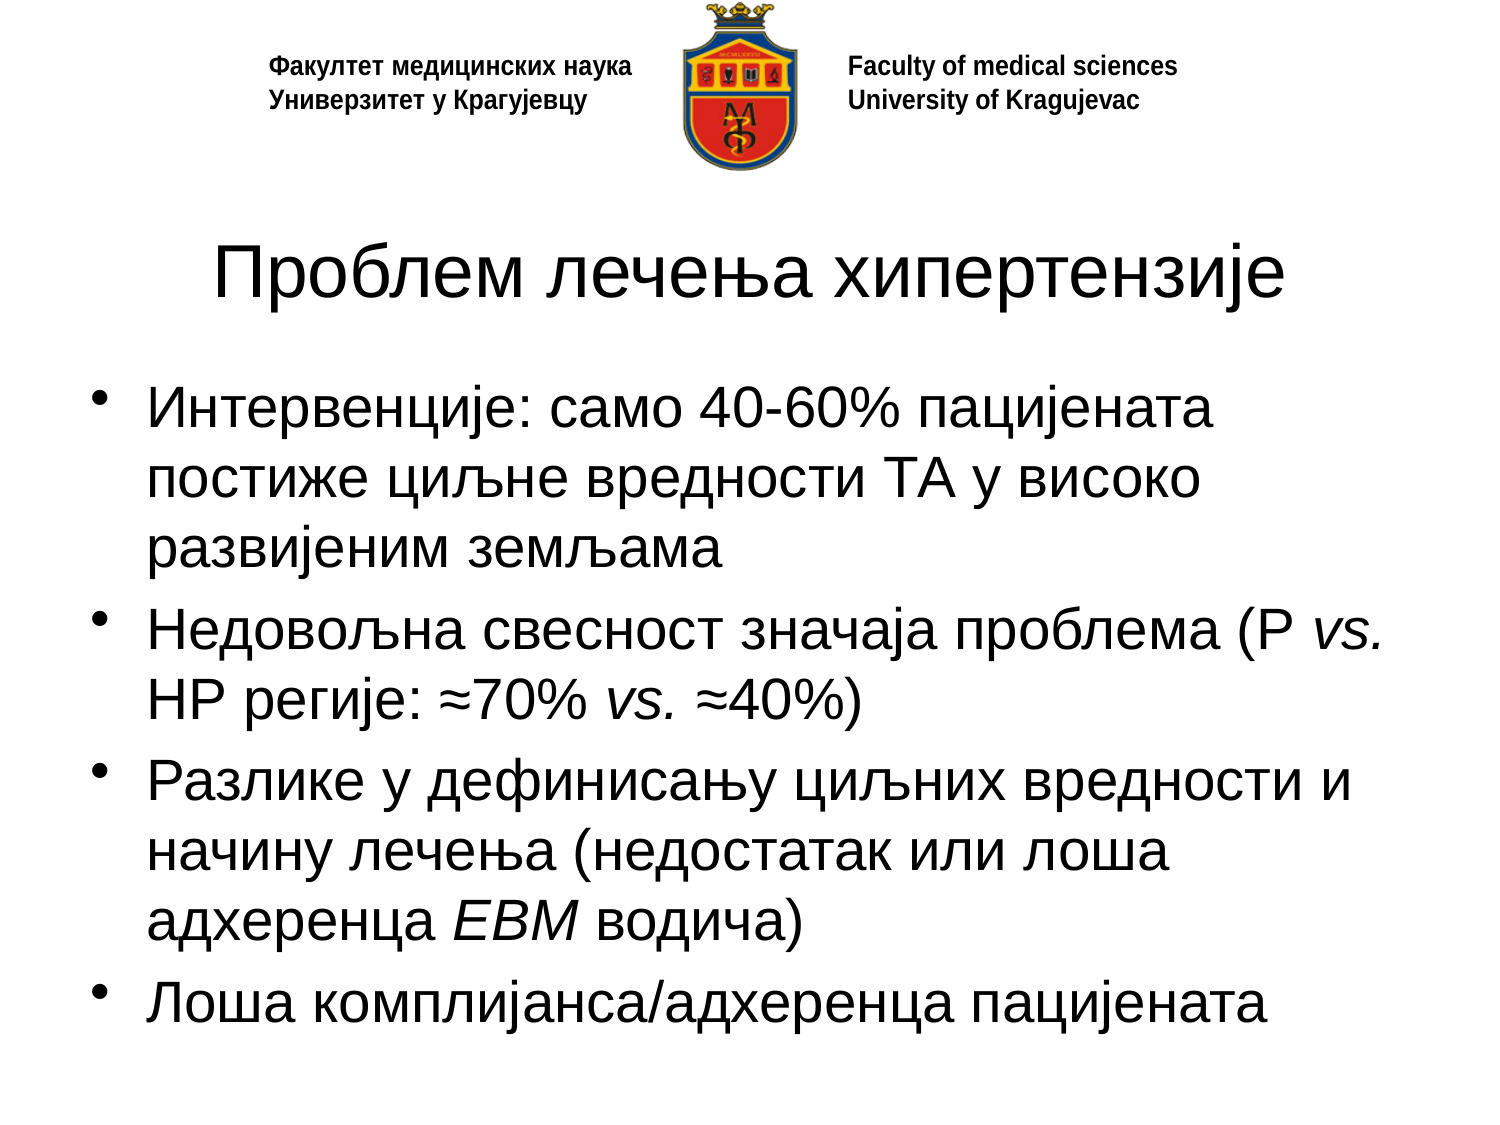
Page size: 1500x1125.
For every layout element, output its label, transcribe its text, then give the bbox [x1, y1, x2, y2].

title Проблем лечења хипертензије [74, 173, 1426, 361]
list Интервенције: само 40-60% пацијената постиже циљне вредности ТА у високо развијеним земљама Недовољна свесност значаја проблема (Р vs. НР регије: ≈70% vs. ≈40%) Разлике у дефинисању циљних вредности и начину лечења (недостатак или лоша адхеренца EBM водича) Лоша комплијанса/адхеренца пацијената [74, 361, 1426, 1125]
